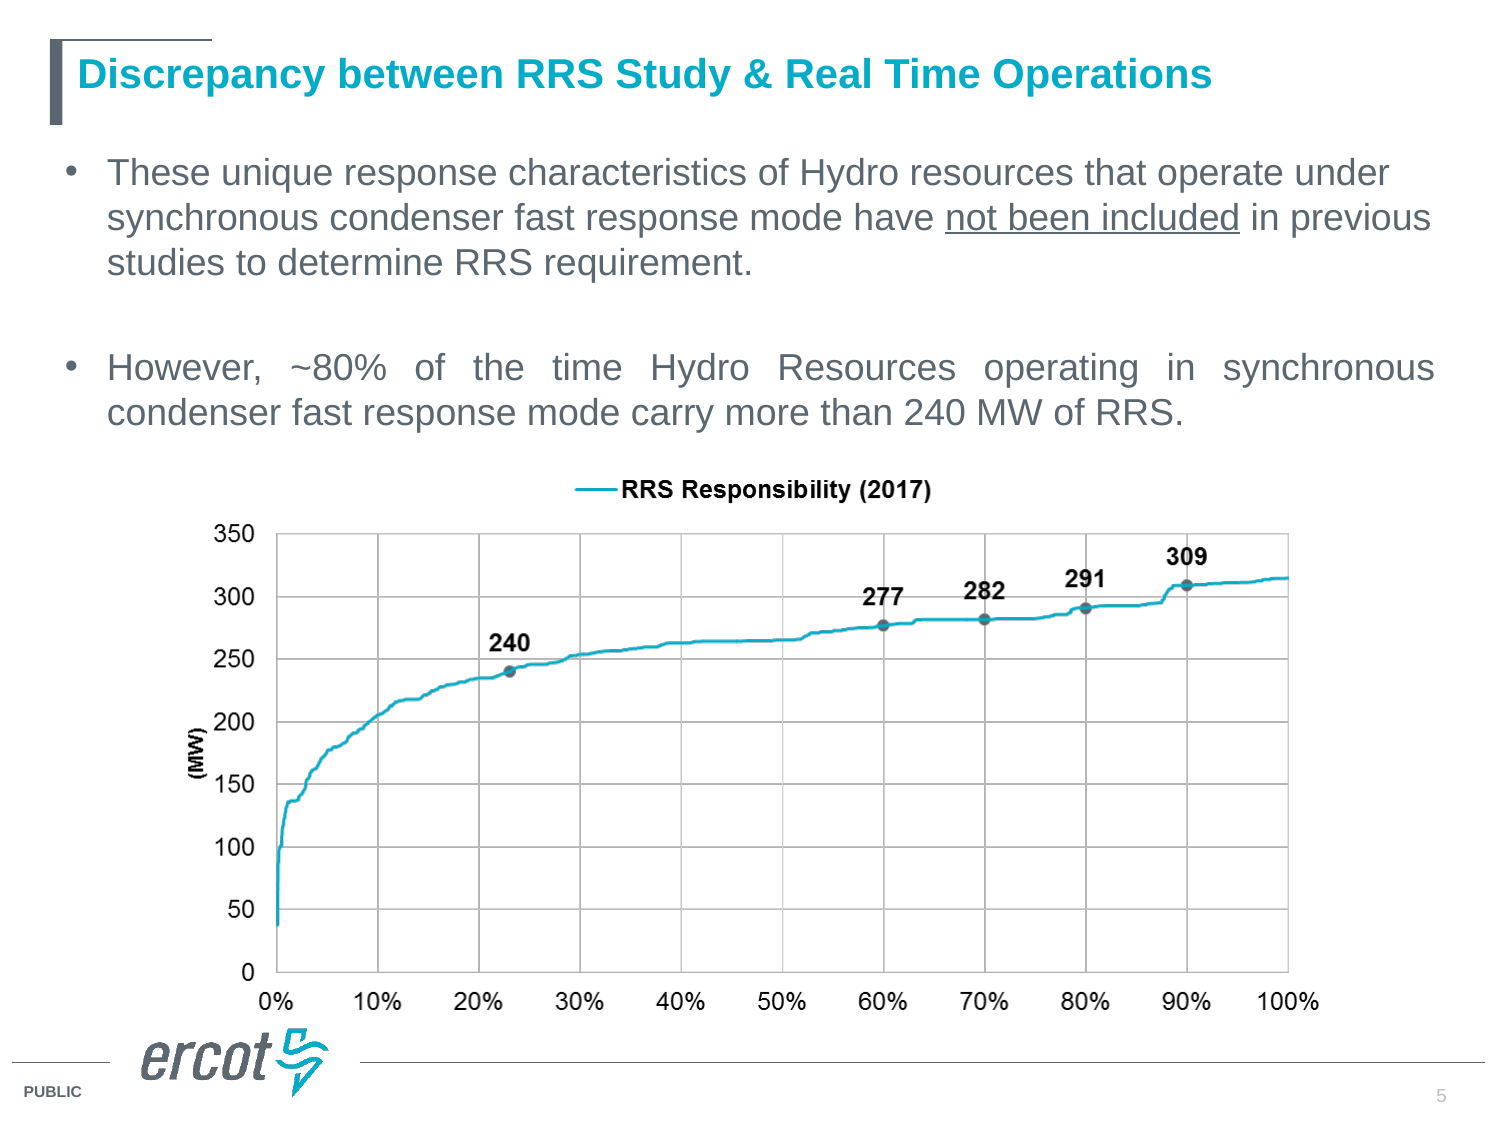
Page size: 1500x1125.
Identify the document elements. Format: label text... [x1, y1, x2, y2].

picture [137, 456, 1344, 1100]
title Discrepancy between RRS Study & Real Time Operations [62, 39, 1450, 125]
list These unique response characteristics of Hydro resources that operate under synchronous condenser fast response mode have not been included in previous studies to determine RRS requirement. However, ~80% of the time Hydro Resources operating in synchronous condenser fast response mode carry more than 240 MW of RRS. [50, 140, 1450, 972]
